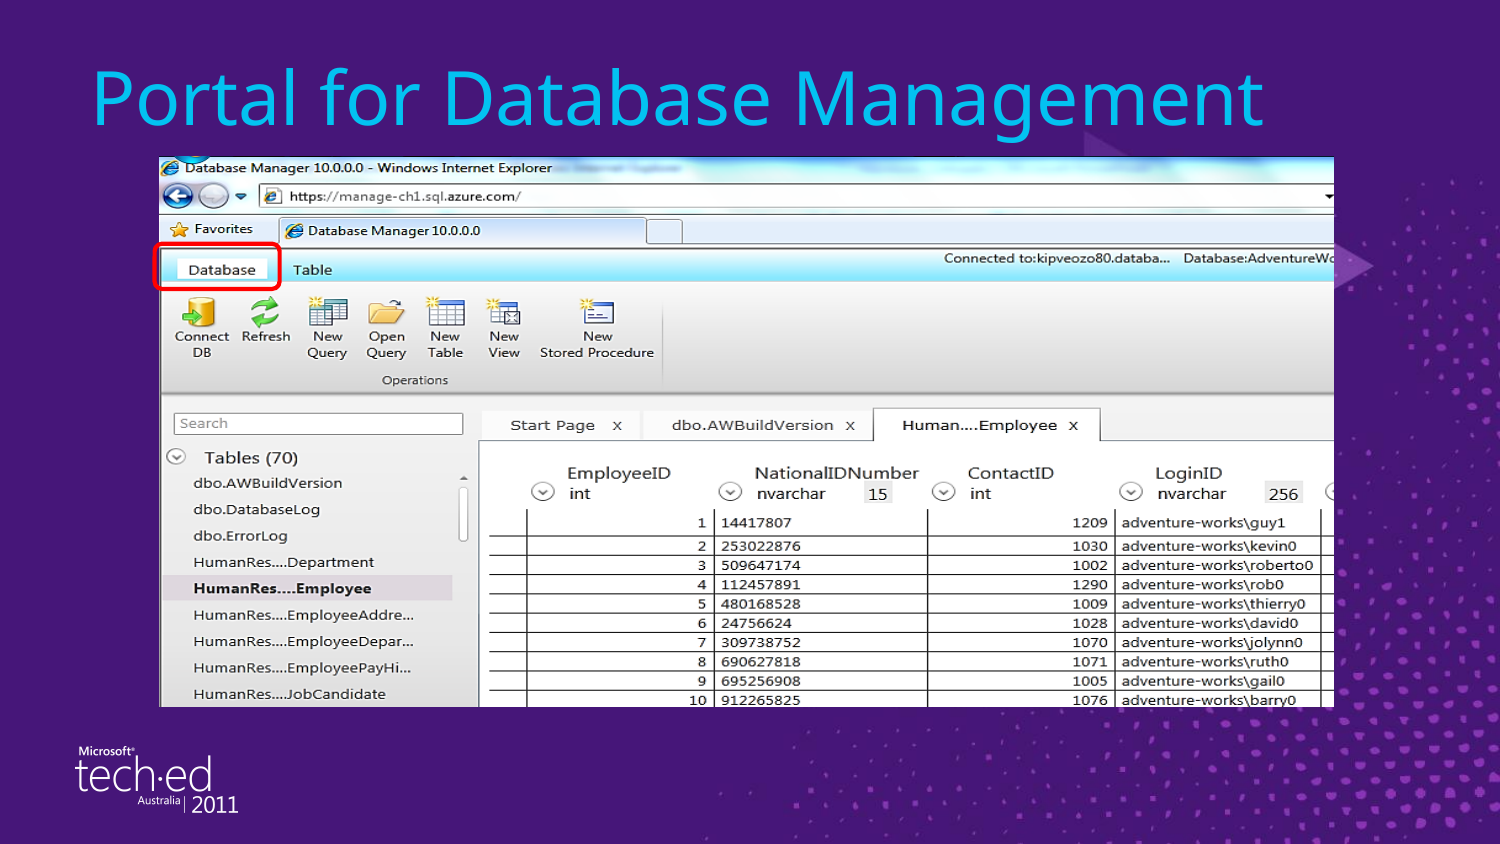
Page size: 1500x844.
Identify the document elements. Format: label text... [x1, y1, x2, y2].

picture [0, 0, 1500, 844]
title Portal for Database Management [75, 40, 1425, 150]
